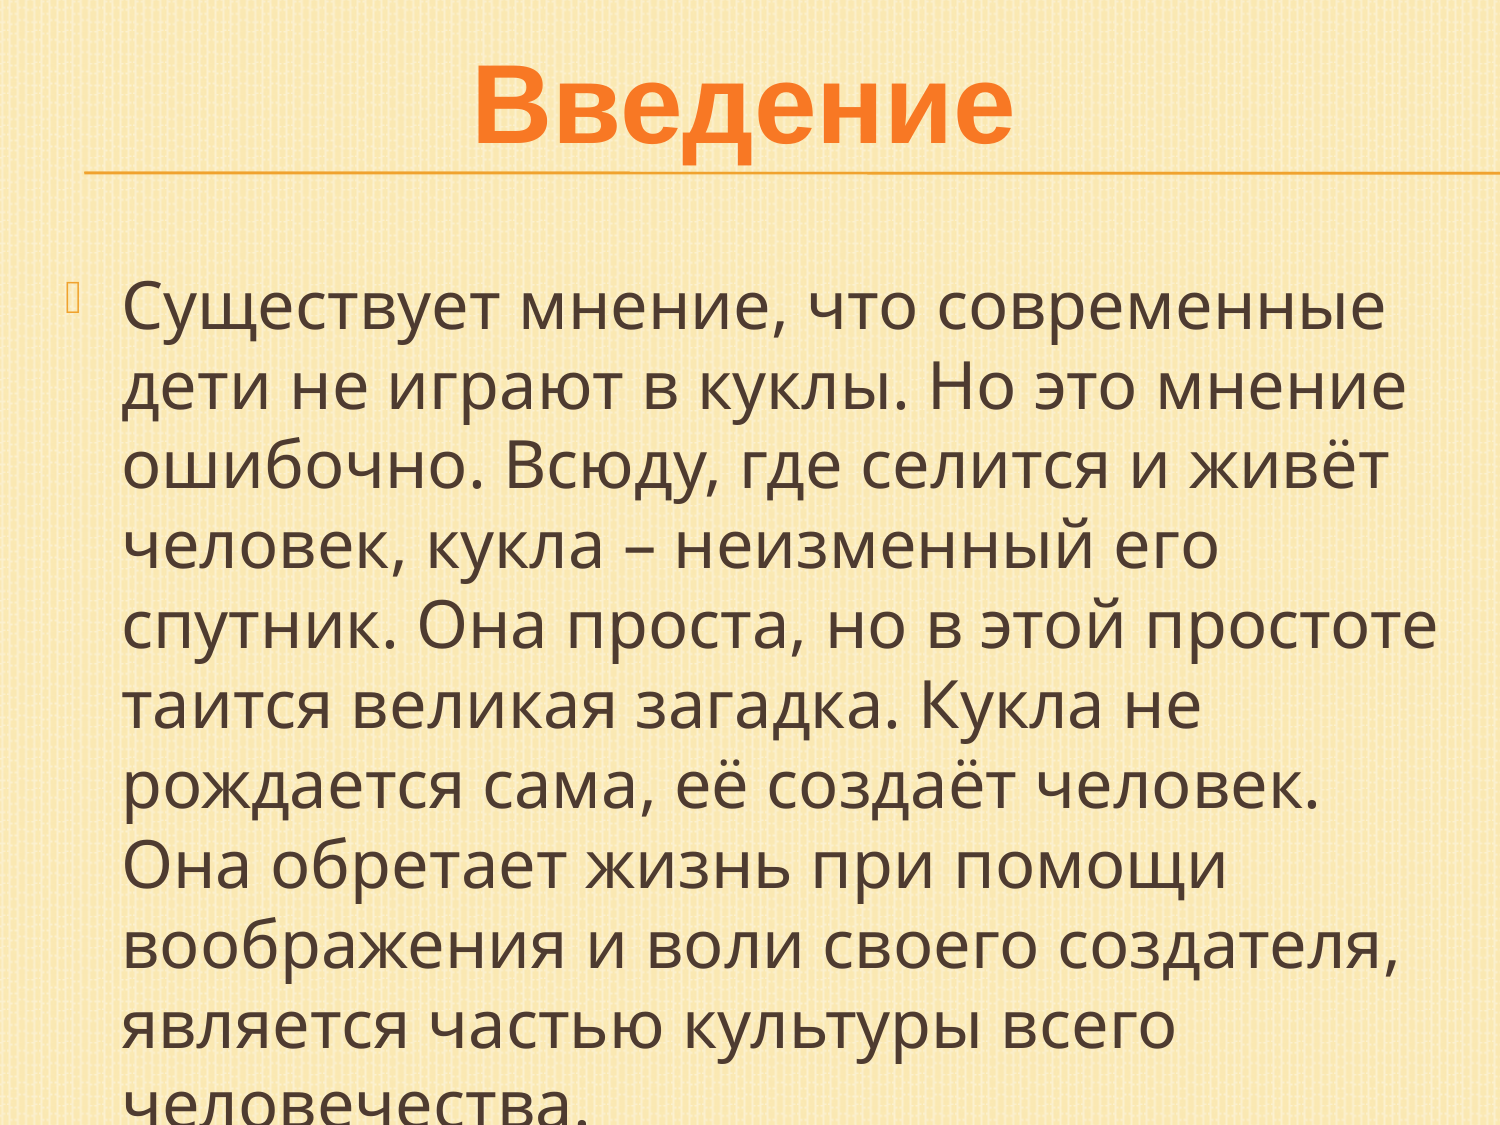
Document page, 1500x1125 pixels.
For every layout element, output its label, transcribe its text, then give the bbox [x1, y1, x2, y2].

list Существует мнение, что современные дети не играют в куклы. Но это мнение ошибочно. Всюду, где селится и живёт человек, кукла – неизменный его спутник. Она проста, но в этой простоте таится великая загадка. Кукла не рождается сама, её создаёт человек. Она обретает жизнь при помощи воображения и воли своего создателя, является частью культуры всего человечества. [49, 254, 1476, 998]
text_box Введение [386, 23, 1102, 174]
